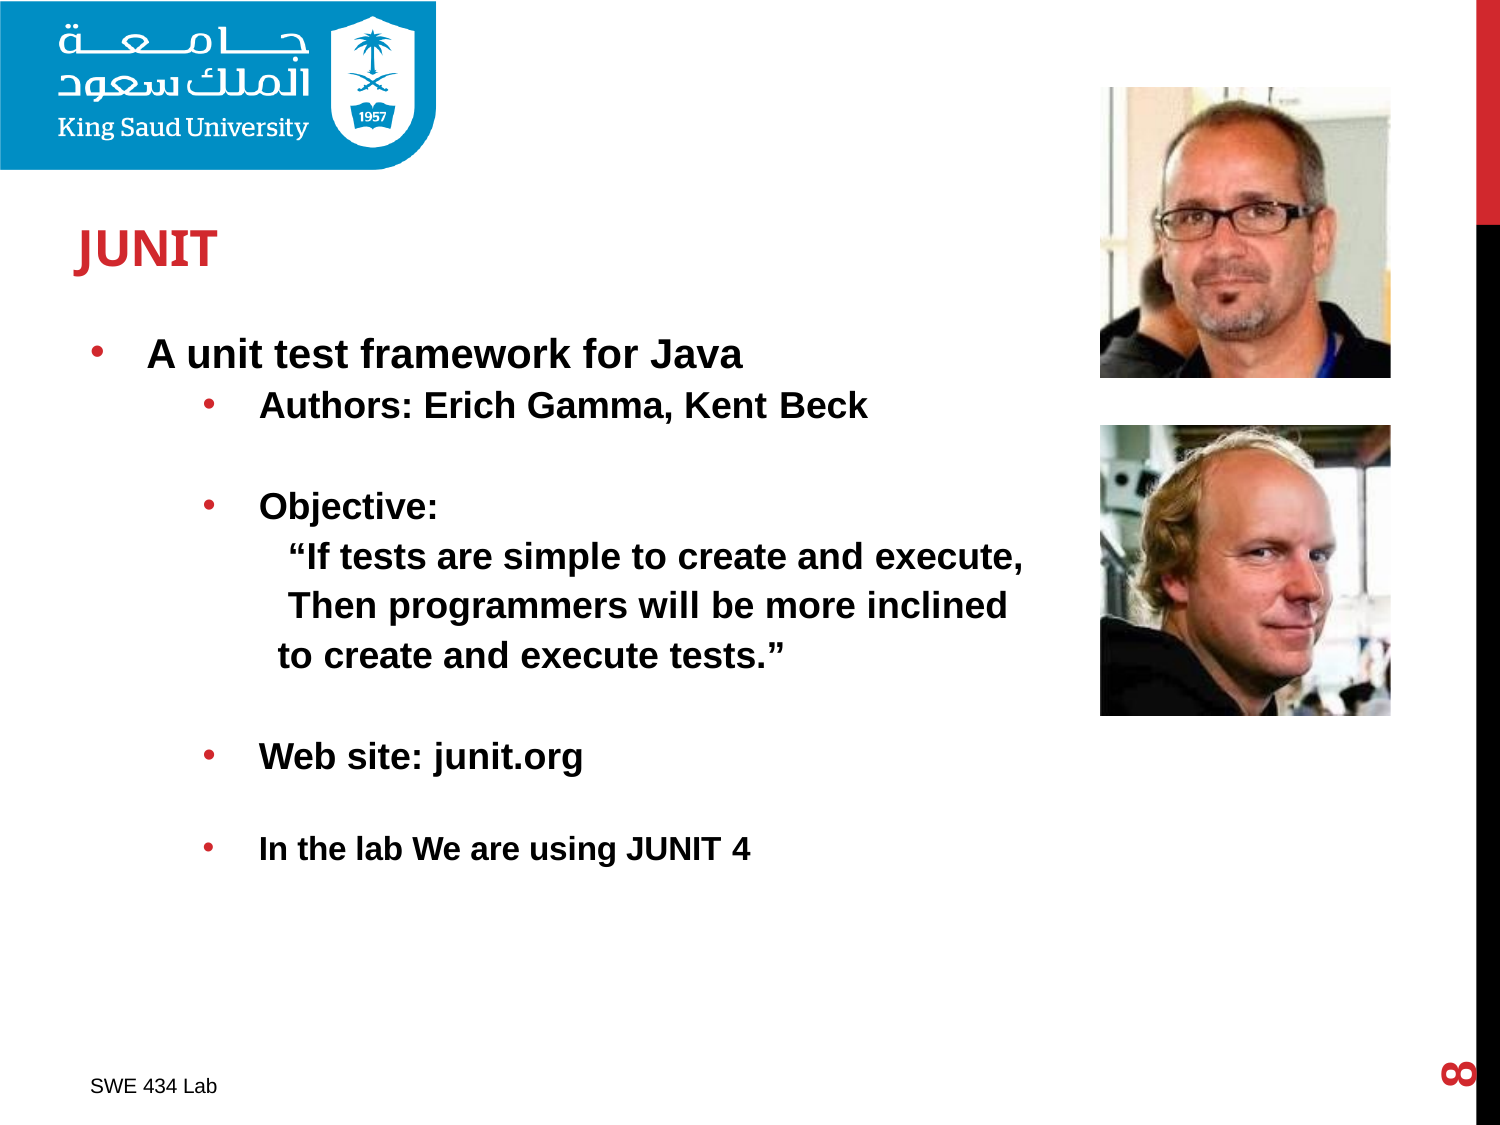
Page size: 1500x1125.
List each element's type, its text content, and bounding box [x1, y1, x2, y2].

text_box [0, 0, 438, 175]
title JUNIT [75, 184, 1425, 405]
text_box [1100, 87, 1391, 378]
text_box A unit test framework for Java Authors: Erich Gamma, Kent Beck Objective: “If tests are simple to create and execute, Then programmers will be more inclined to create and execute tests.” Web site: junit.org In the lab We are using JUNIT 4 [87, 326, 1030, 868]
text_box 8 [1433, 1058, 1489, 1091]
text_box SWE 434 Lab [87, 1072, 220, 1098]
text_box [1100, 425, 1391, 716]
